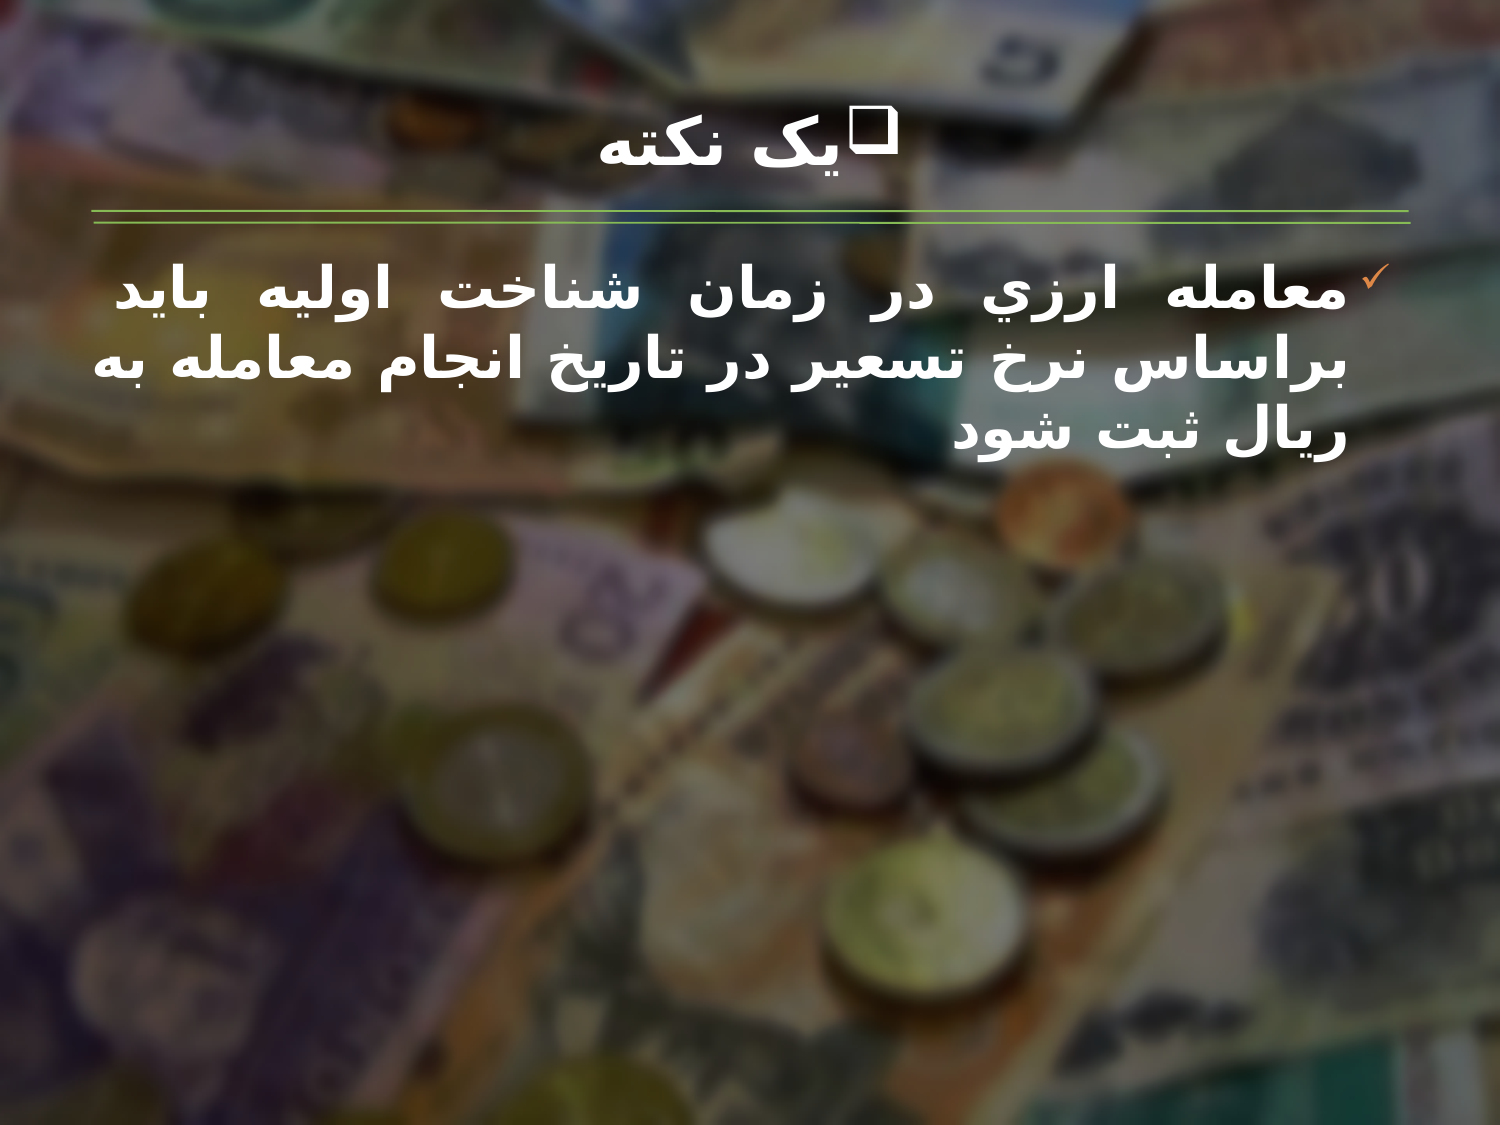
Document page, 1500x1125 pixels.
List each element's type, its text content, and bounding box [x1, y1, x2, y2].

picture [0, 0, 1500, 1125]
list معامله‌ ارزي‌ در زمان‌ شناخت‌ اوليه‌ بايد براساس‌ نرخ‌ تسعير در تاريخ‌ انجام‌ معامله‌ به‌ ريال‌ ثبت‌ شود [75, 242, 1425, 986]
title یک نکته [75, 45, 1425, 233]
